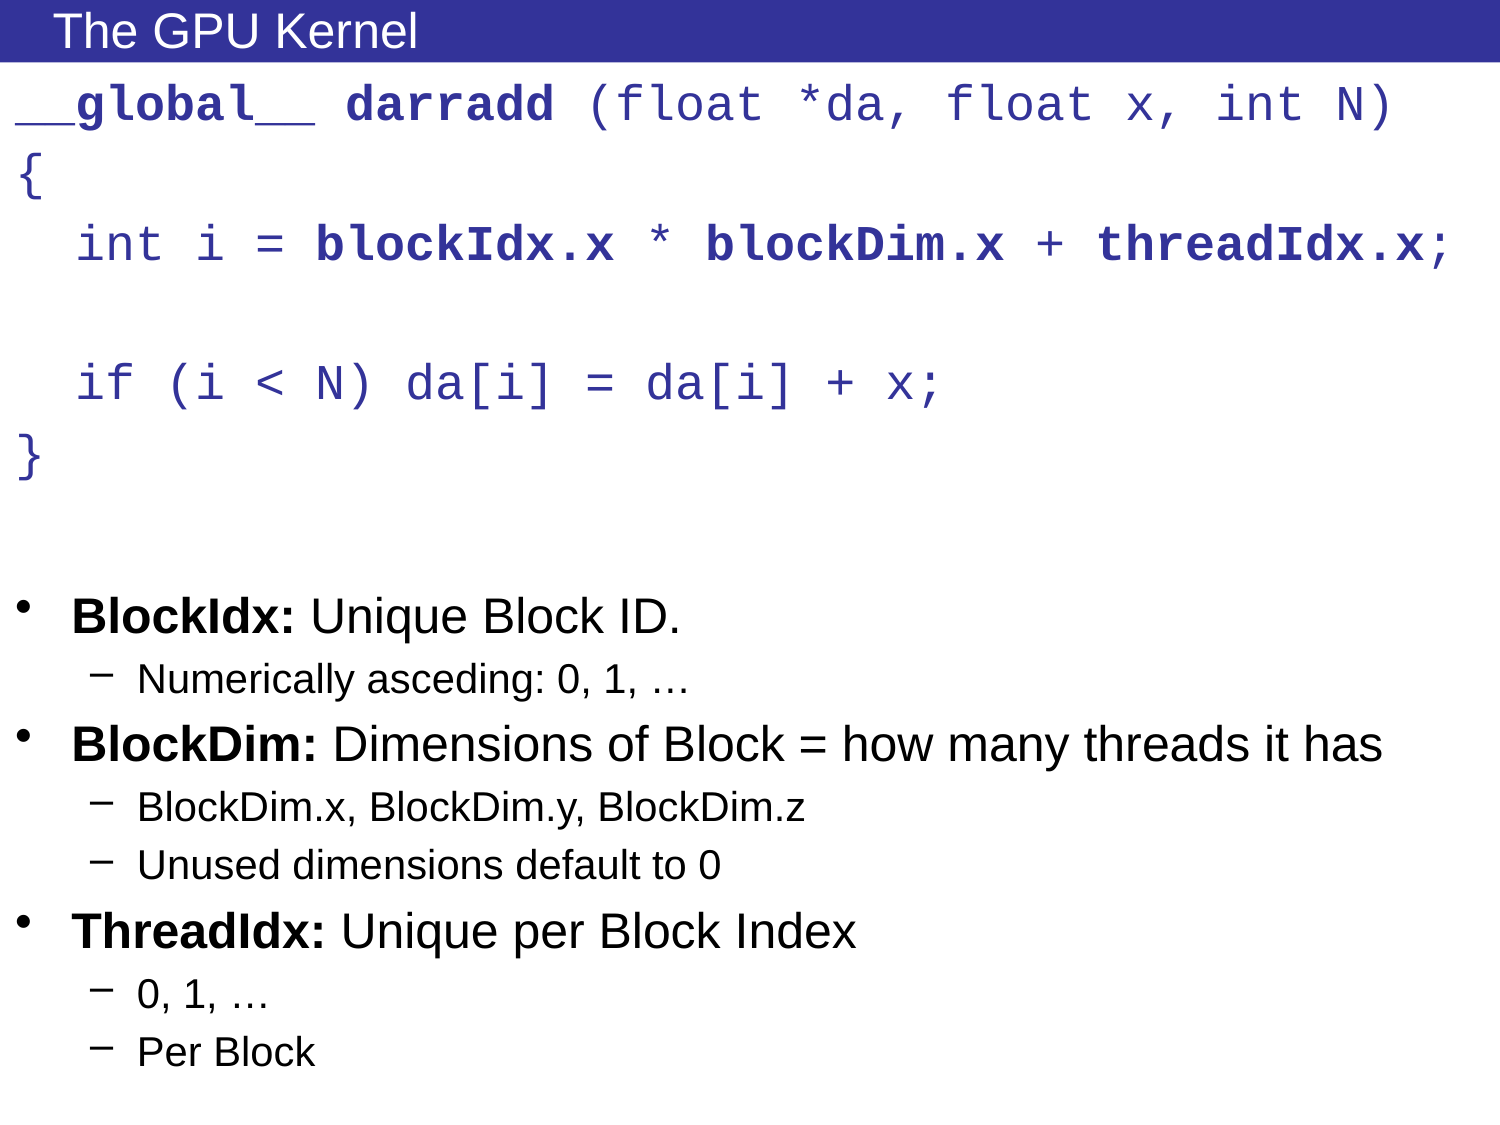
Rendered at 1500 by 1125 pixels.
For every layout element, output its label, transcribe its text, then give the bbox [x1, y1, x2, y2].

title The GPU Kernel [37, 7, 1426, 51]
list __global__ darradd (float *da, float x, int N) { int i = blockIdx.x * blockDim.x + threadIdx.x; if (i < N) da[i] = da[i] + x; } BlockIdx: Unique Block ID. Numerically asceding: 0, 1, … BlockDim: Dimensions of Block = how many threads it has BlockDim.x, BlockDim.y, BlockDim.z Unused dimensions default to 0 ThreadIdx: Unique per Block Index 0, 1, … Per Block [0, 62, 1500, 1125]
